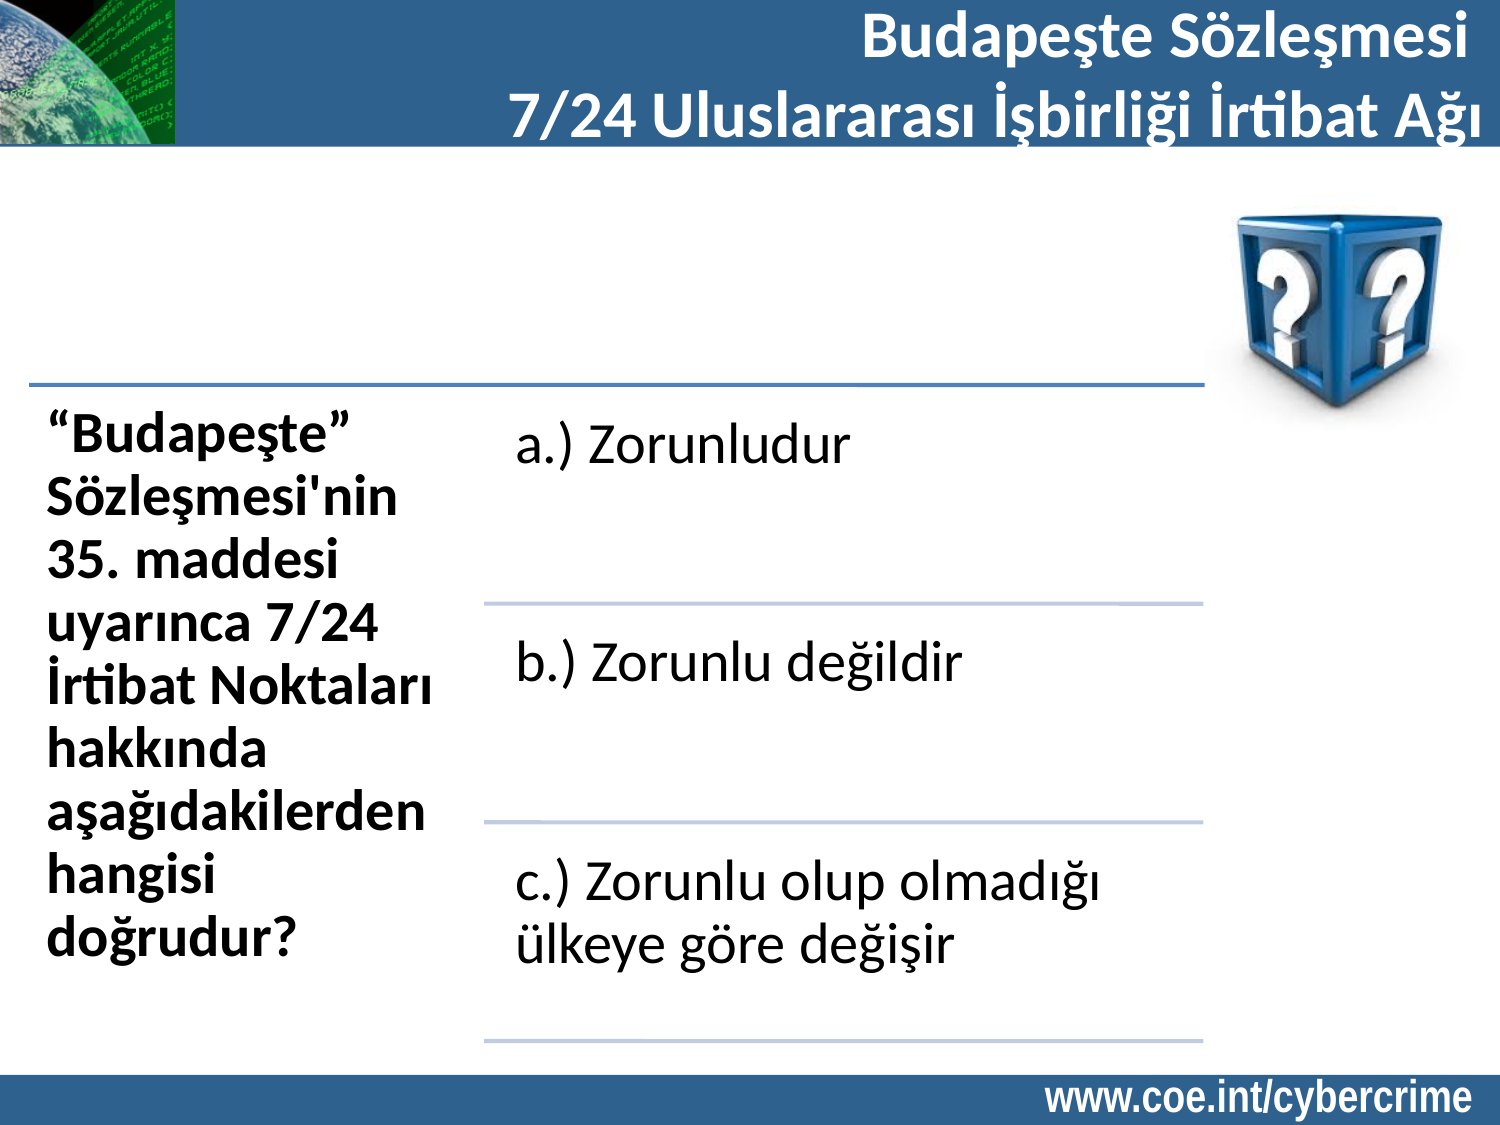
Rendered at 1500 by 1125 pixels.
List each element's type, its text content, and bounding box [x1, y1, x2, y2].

picture [0, 0, 175, 144]
text_box www.coe.int/cybercrime [1030, 1059, 1500, 1125]
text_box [28, 384, 1205, 1052]
picture [1189, 154, 1481, 445]
text_box [0, 1073, 1030, 1125]
text_box Budapeşte Sözleşmesi 7/24 Uluslararası İşbirliği İrtibat Ağı [177, 0, 1500, 149]
